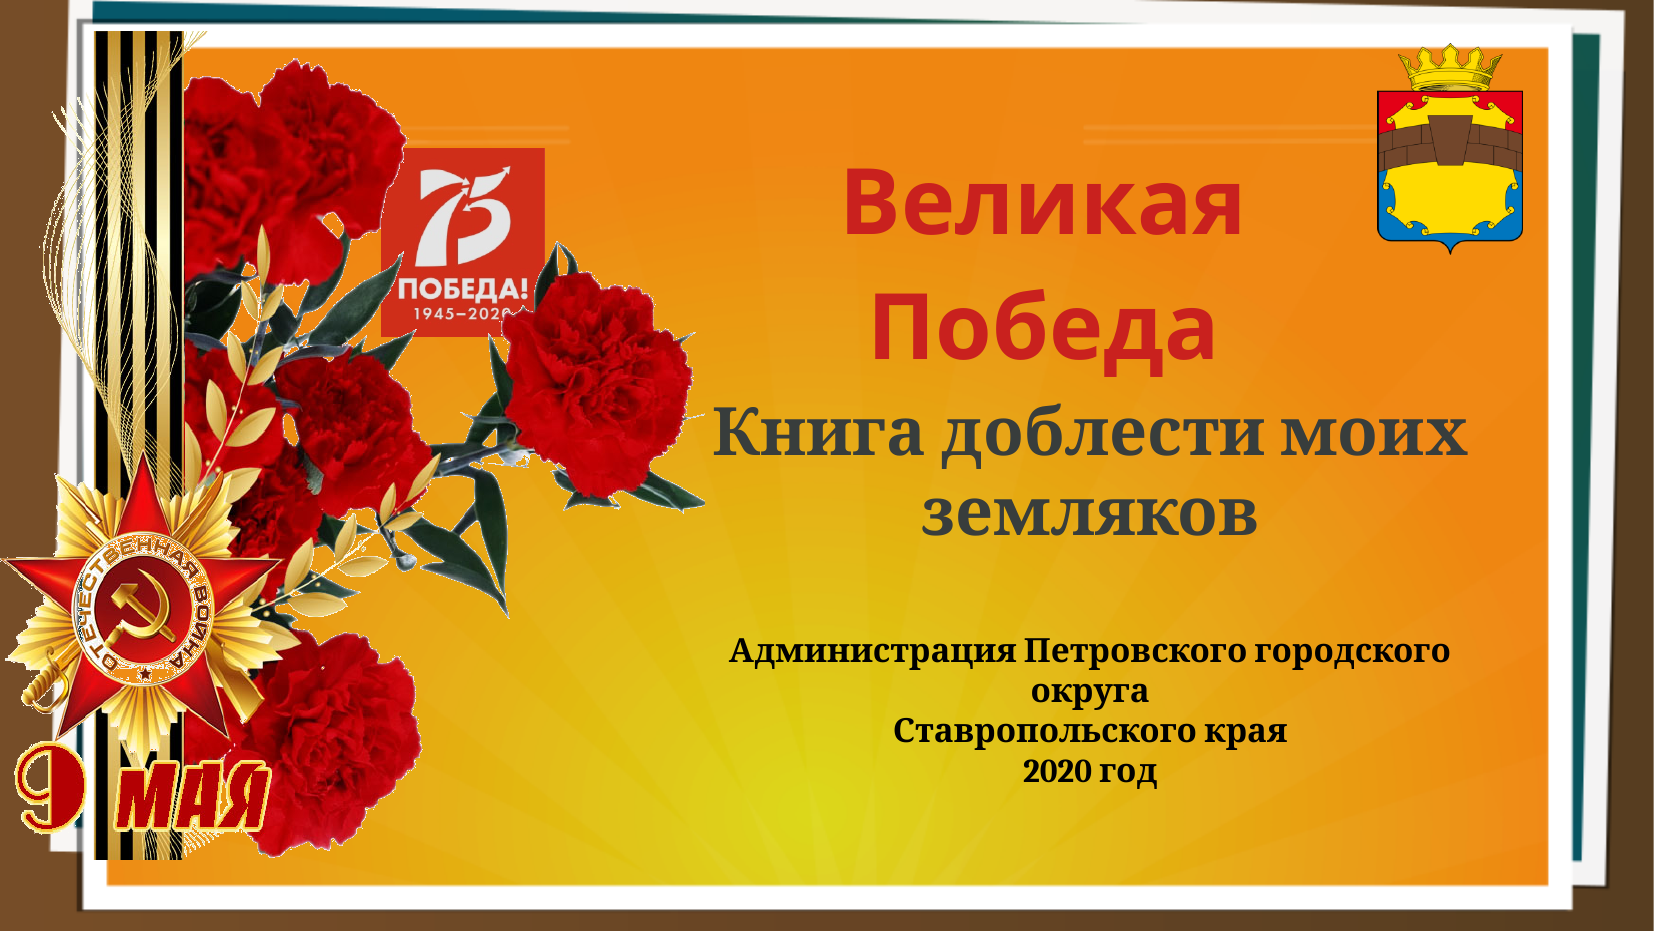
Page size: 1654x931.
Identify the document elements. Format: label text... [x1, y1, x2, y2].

picture [0, 0, 1654, 931]
text_box Книга доблести моих земляков Администрация Петровского городского округа Ставропольского края 2020 год [686, 389, 1495, 909]
text_box Великая Победа [709, 0, 1378, 389]
